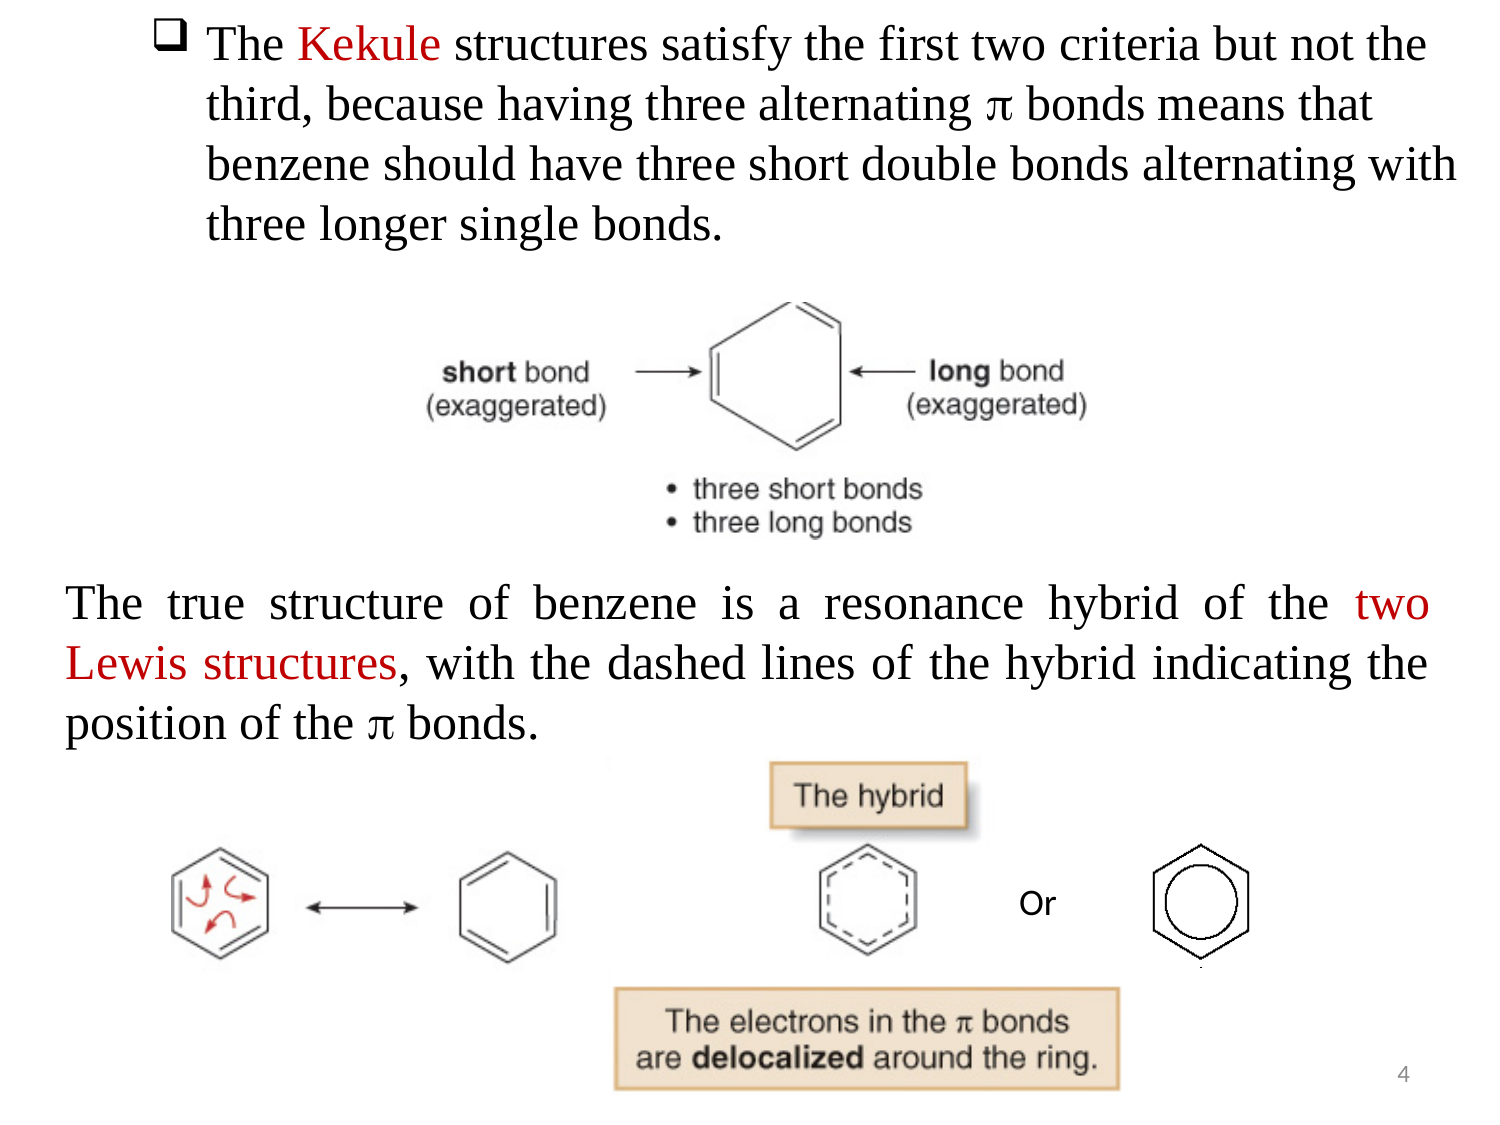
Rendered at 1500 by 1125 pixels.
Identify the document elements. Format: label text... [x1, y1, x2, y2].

slide_number 4 [1296, 1042, 1425, 1103]
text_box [605, 755, 1293, 1103]
picture [170, 756, 566, 1104]
text_box The true structure of benzene is a resonance hybrid of the two Lewis structures, with the dashed lines of the hybrid indicating the position of the  bonds. [51, 562, 1445, 758]
text_box The Kekule structures satisfy the first two criteria but not the third, because having three alternating  bonds means that benzene should have three short double bonds alternating with three longer single bonds. [135, 3, 1483, 258]
picture [408, 302, 1087, 540]
